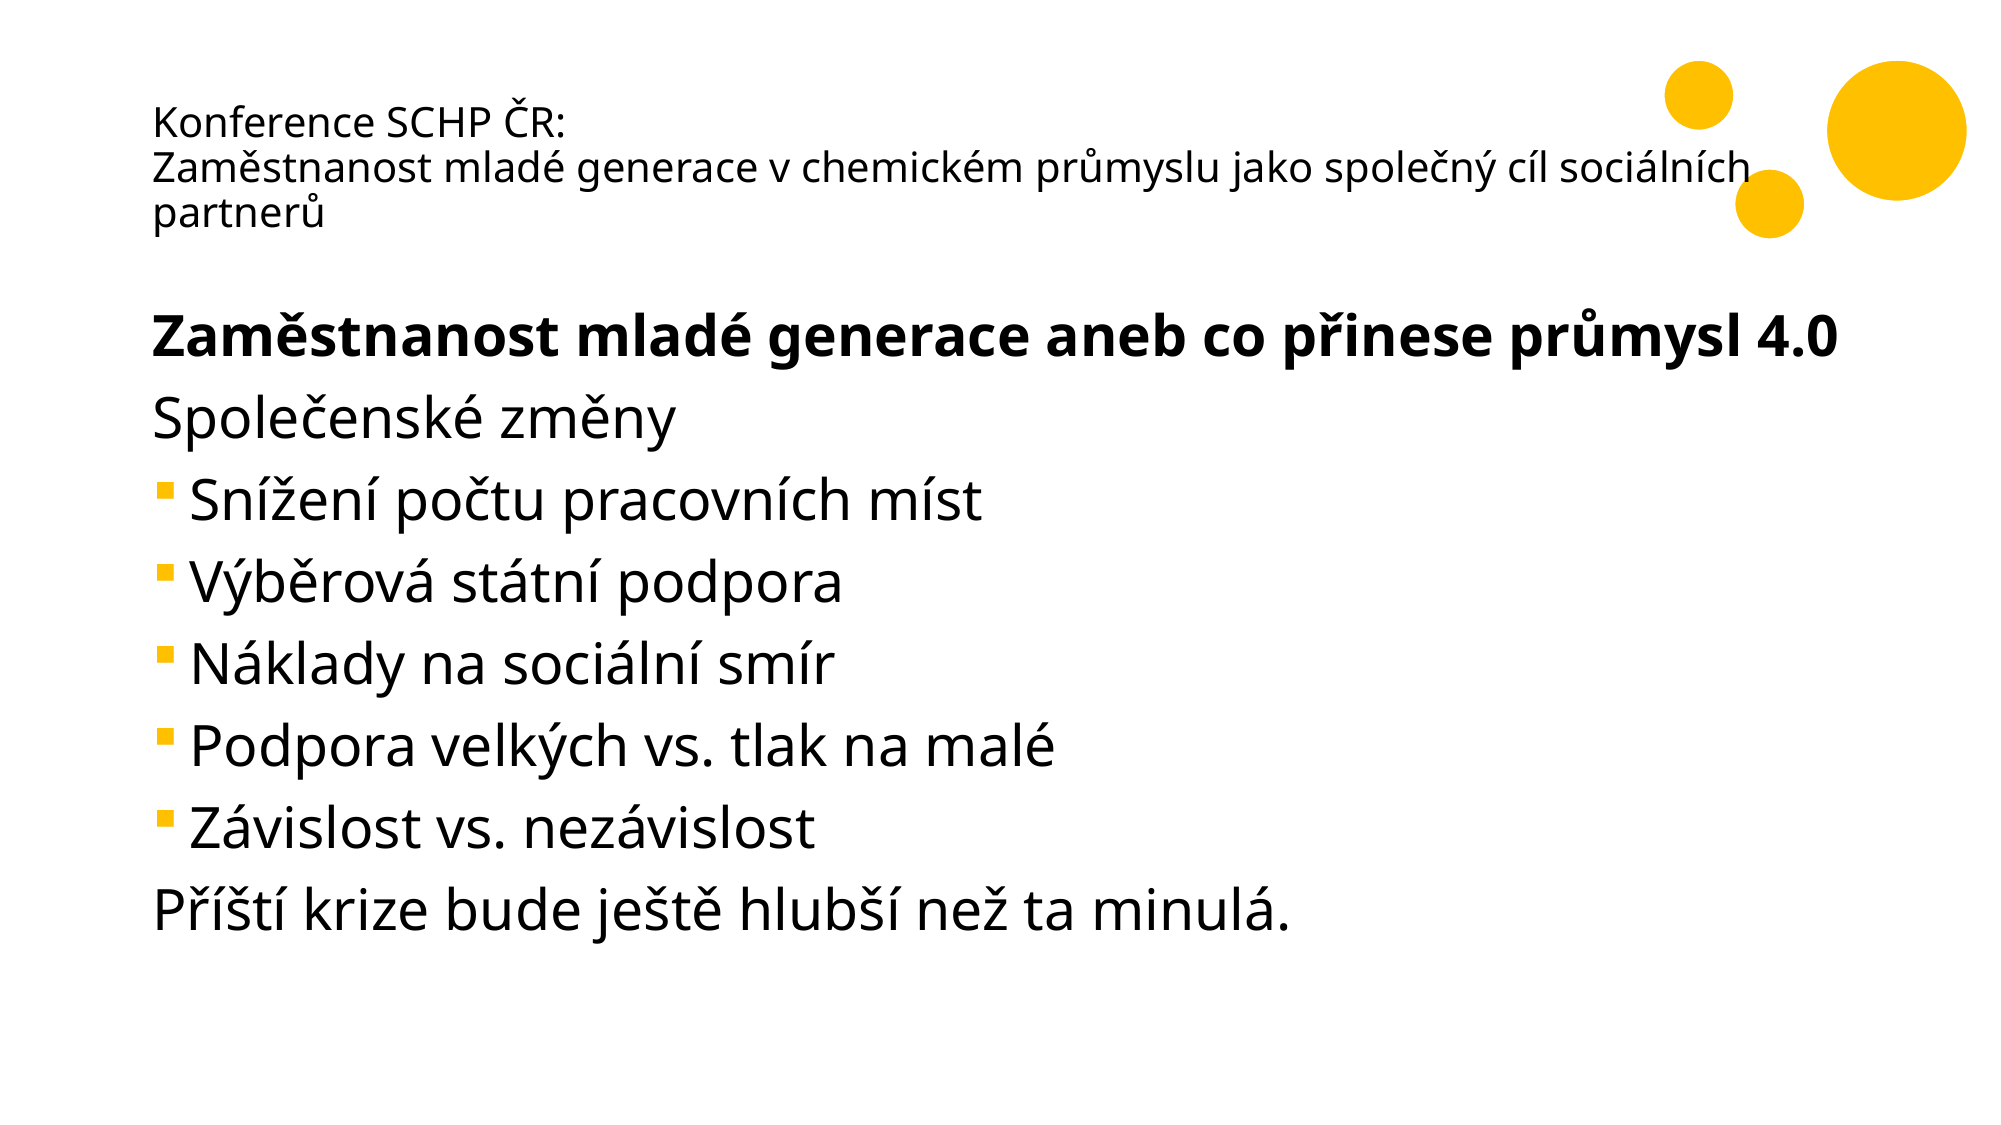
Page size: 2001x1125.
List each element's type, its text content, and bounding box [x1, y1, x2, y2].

title Konference SCHP ČR: Zaměstnanost mladé generace v chemickém průmyslu jako společný cíl sociálních partnerů [137, 59, 1863, 278]
list Zaměstnanost mladé generace aneb co přinese průmysl 4.0 Společenské změny Snížení počtu pracovních míst Výběrová státní podpora Náklady na sociální smír Podpora velkých vs. tlak na malé Závislost vs. nezávislost Příští krize bude ještě hlubší než ta minulá. [137, 299, 1863, 1014]
